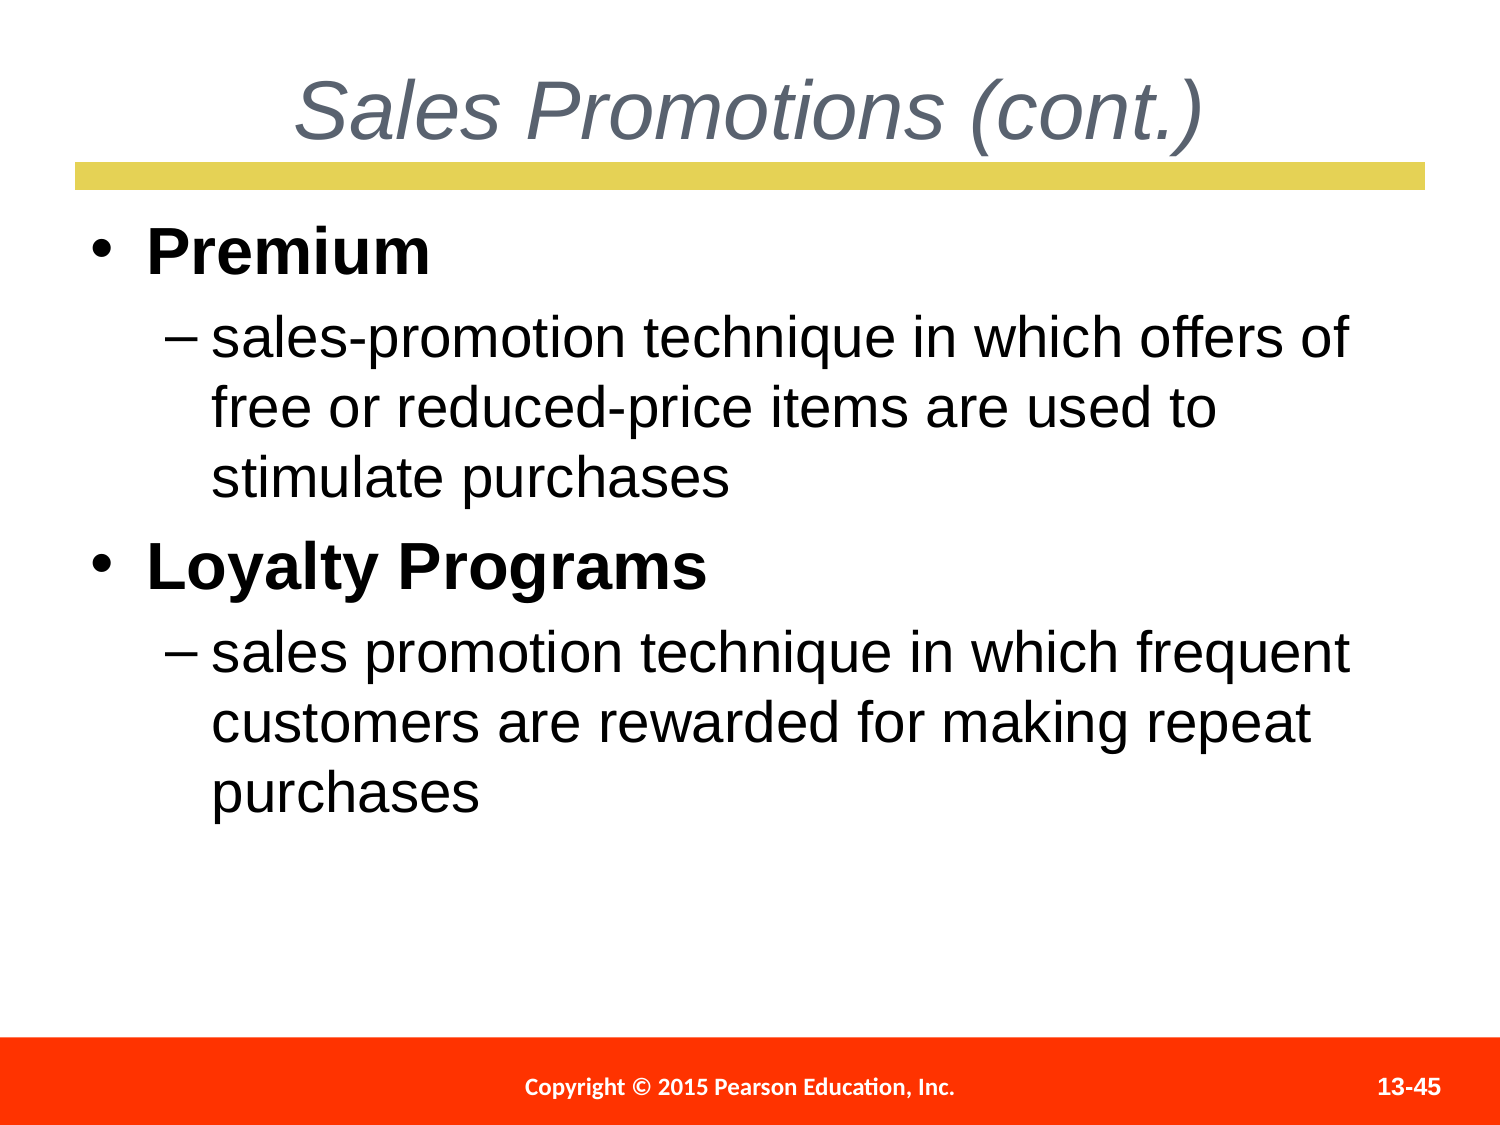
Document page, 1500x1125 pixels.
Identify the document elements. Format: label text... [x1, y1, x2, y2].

list Premium sales-promotion technique in which offers of free or reduced-price items are used to stimulate purchases Loyalty Programs sales promotion technique in which frequent customers are rewarded for making repeat purchases [74, 199, 1426, 1006]
title Sales Promotions (cont.) [74, 12, 1426, 199]
